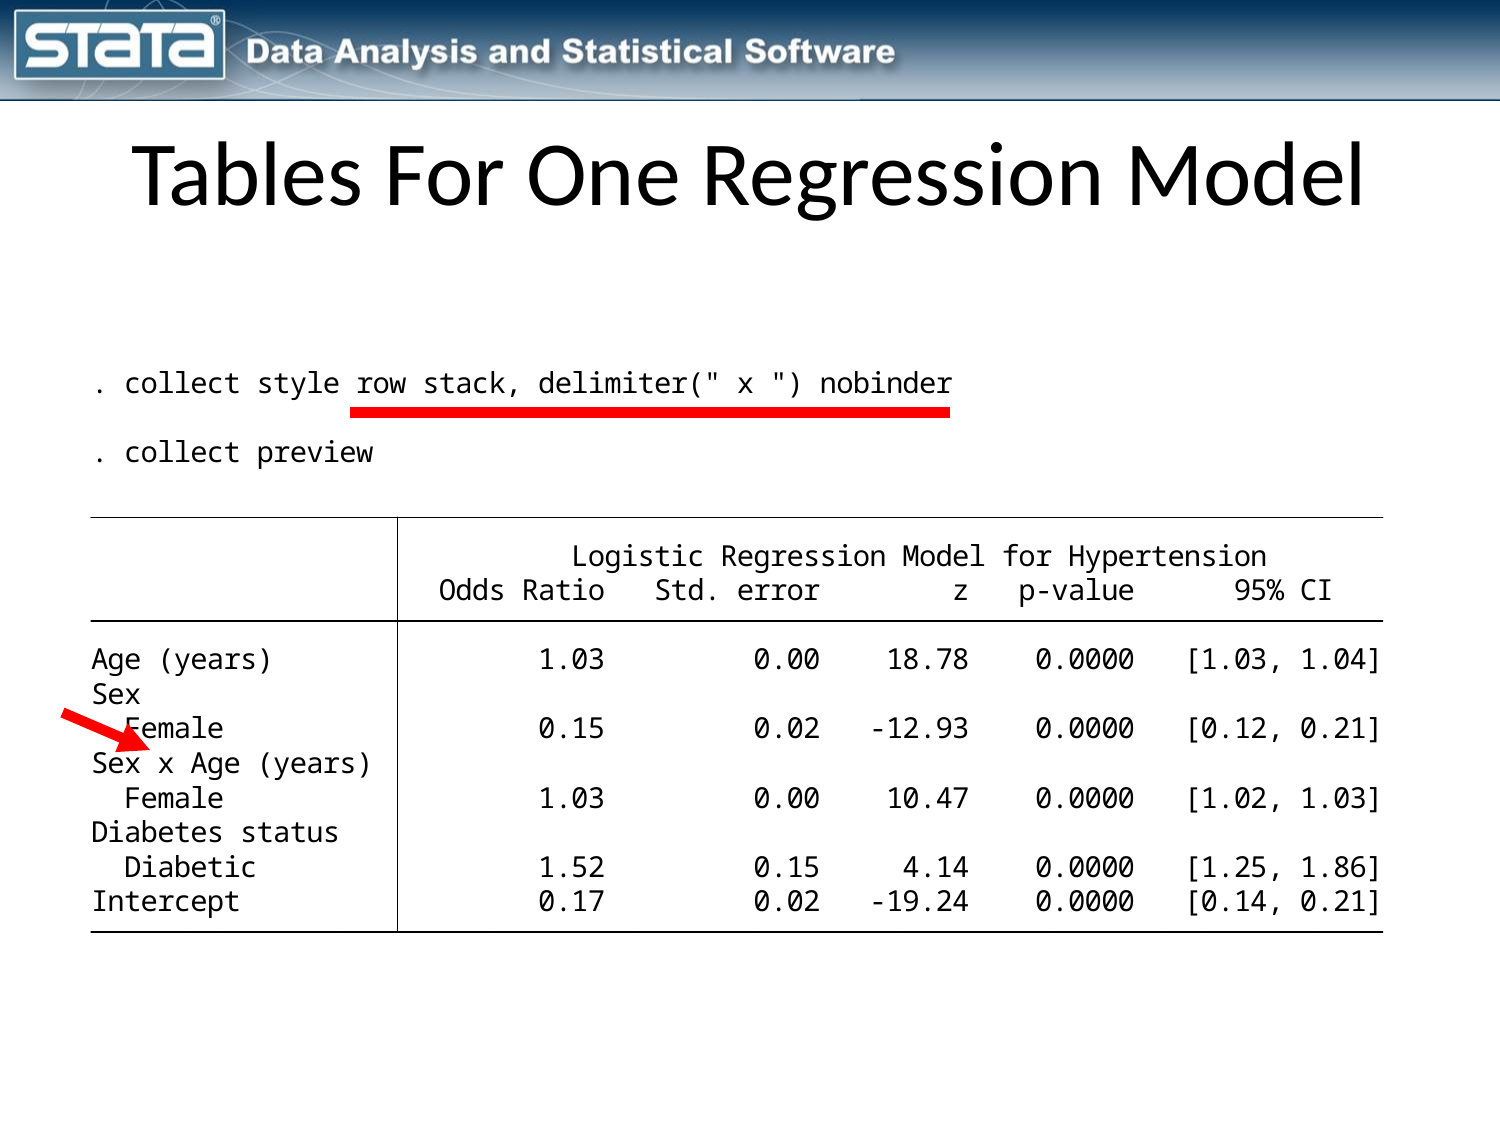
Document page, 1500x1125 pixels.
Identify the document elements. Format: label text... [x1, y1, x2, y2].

picture [76, 362, 1423, 951]
title Tables For One Regression Model [0, 108, 1500, 238]
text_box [62, 712, 151, 751]
picture [0, 0, 1500, 102]
